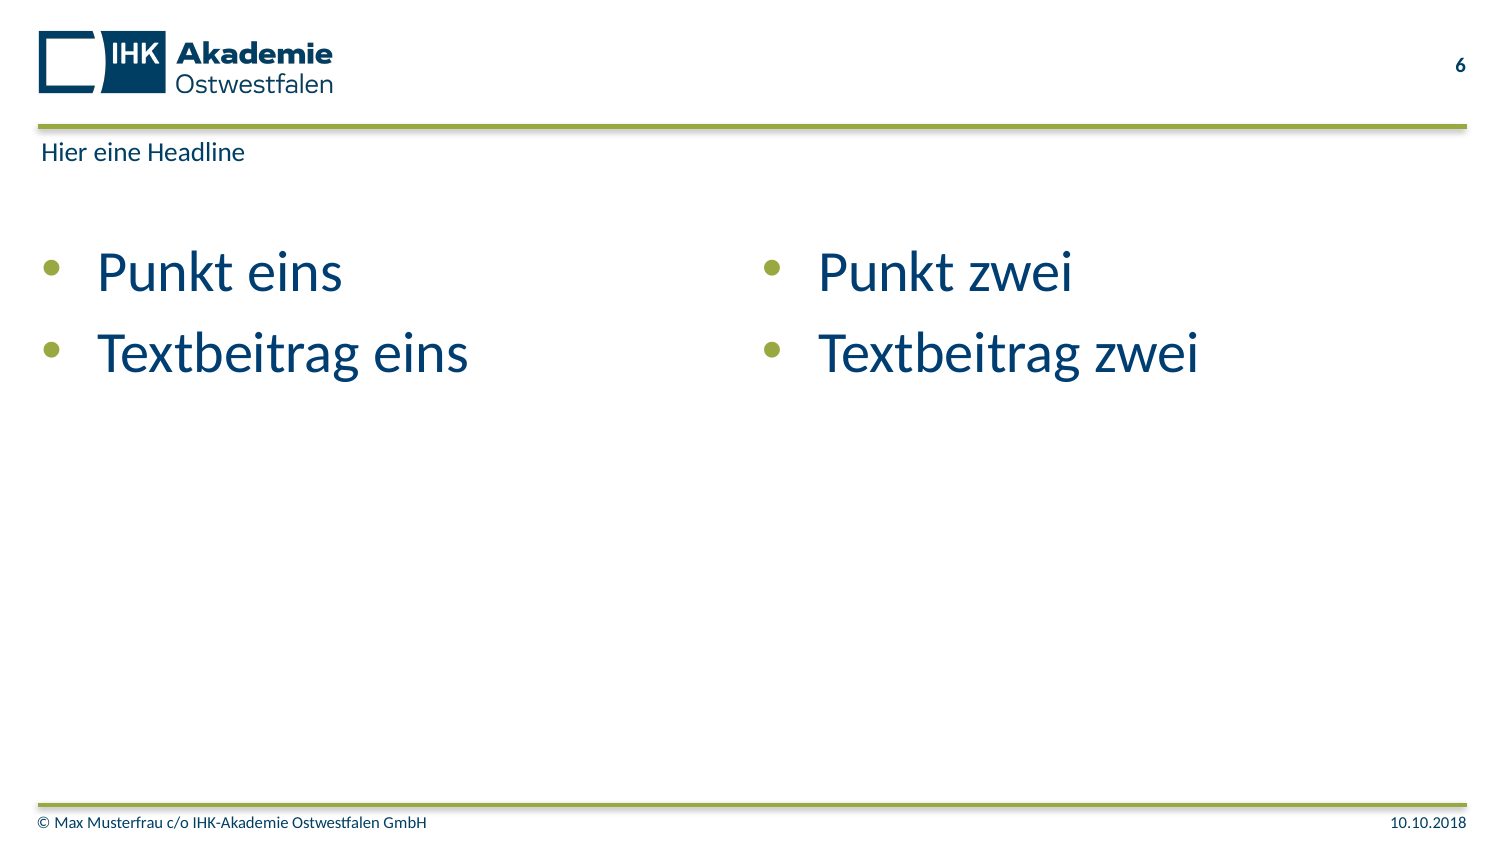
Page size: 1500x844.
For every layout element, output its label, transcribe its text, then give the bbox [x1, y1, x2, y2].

slide_number 6 [1387, 40, 1466, 87]
list Punkt zwei Textbeitrag zwei [761, 232, 1467, 800]
picture [33, 25, 352, 99]
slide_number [1360, 804, 1467, 836]
footer © Max Musterfrau c/o IHK-Akademie Ostwestfalen GmbH [36, 804, 1182, 836]
list Punkt eins Textbeitrag eins [41, 232, 750, 800]
title Hier eine Headline [41, 126, 1467, 175]
